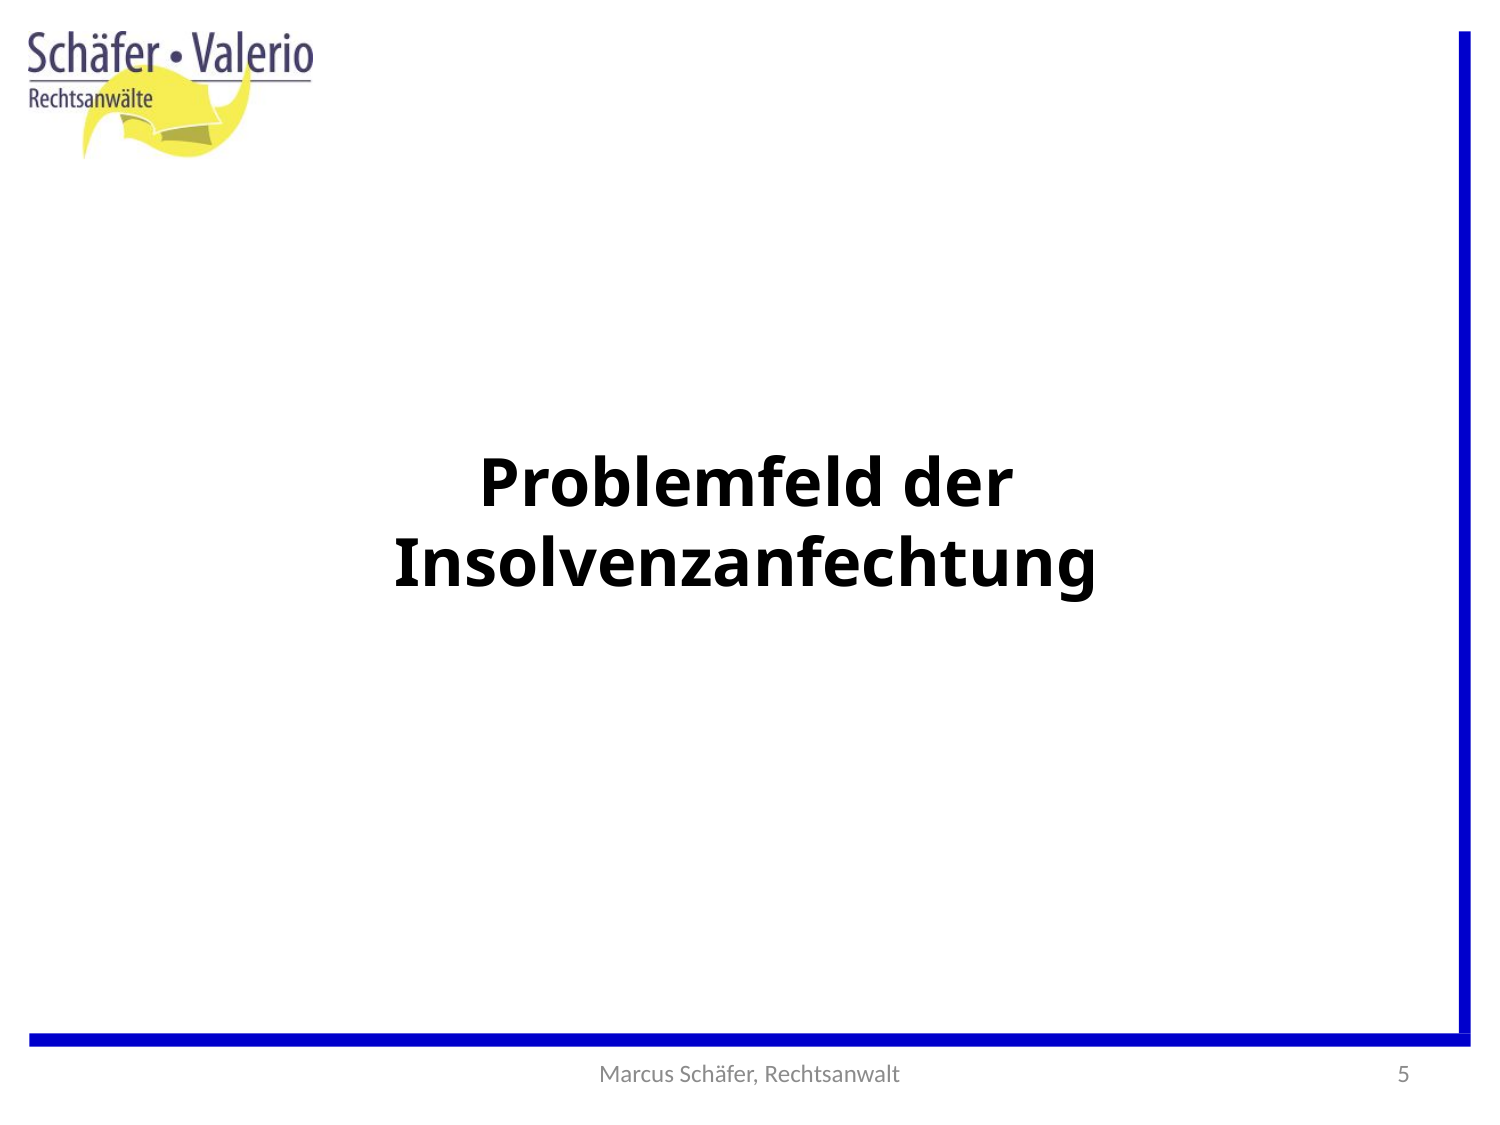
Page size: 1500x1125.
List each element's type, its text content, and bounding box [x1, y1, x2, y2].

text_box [29, 31, 1471, 1048]
slide_number 5 [1074, 1055, 1425, 1103]
footer Marcus Schäfer, Rechtsanwalt [512, 1055, 988, 1103]
picture [28, 31, 314, 160]
